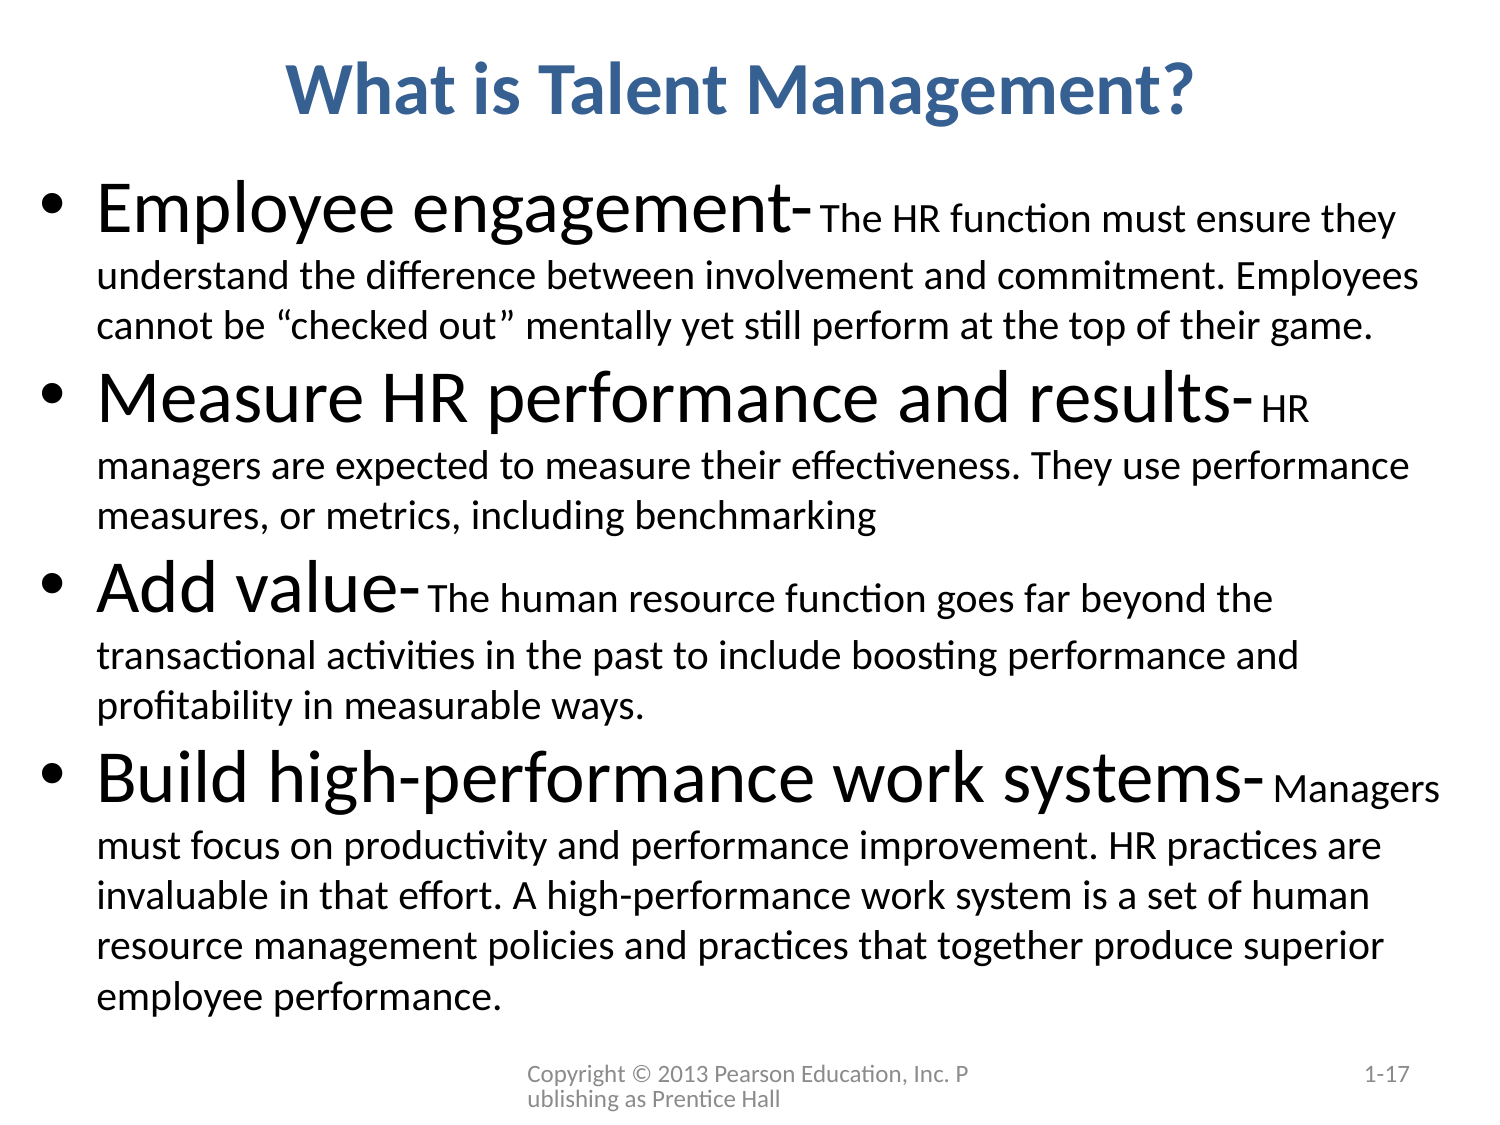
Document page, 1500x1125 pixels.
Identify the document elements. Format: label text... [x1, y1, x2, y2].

list Employee engagement- The HR function must ensure they understand the difference between involvement and commitment. Employees cannot be “checked out” mentally yet still perform at the top of their game. Measure HR performance and results- HR managers are expected to measure their effectiveness. They use performance measures, or metrics, including benchmarking Add value- The human resource function goes far beyond the transactional activities in the past to include boosting performance and profitability in measurable ways. Build high-performance work systems- Managers must focus on productivity and performance improvement. HR practices are invaluable in that effort. A high-performance work system is a set of human resource management policies and practices that together produce superior employee performance. [24, 149, 1463, 1075]
slide_number 1-17 [1074, 1042, 1425, 1103]
footer Copyright © 2013 Pearson Education, Inc. Publishing as Prentice Hall [512, 1042, 988, 1103]
title What is Talent Management? [75, 45, 1425, 125]
